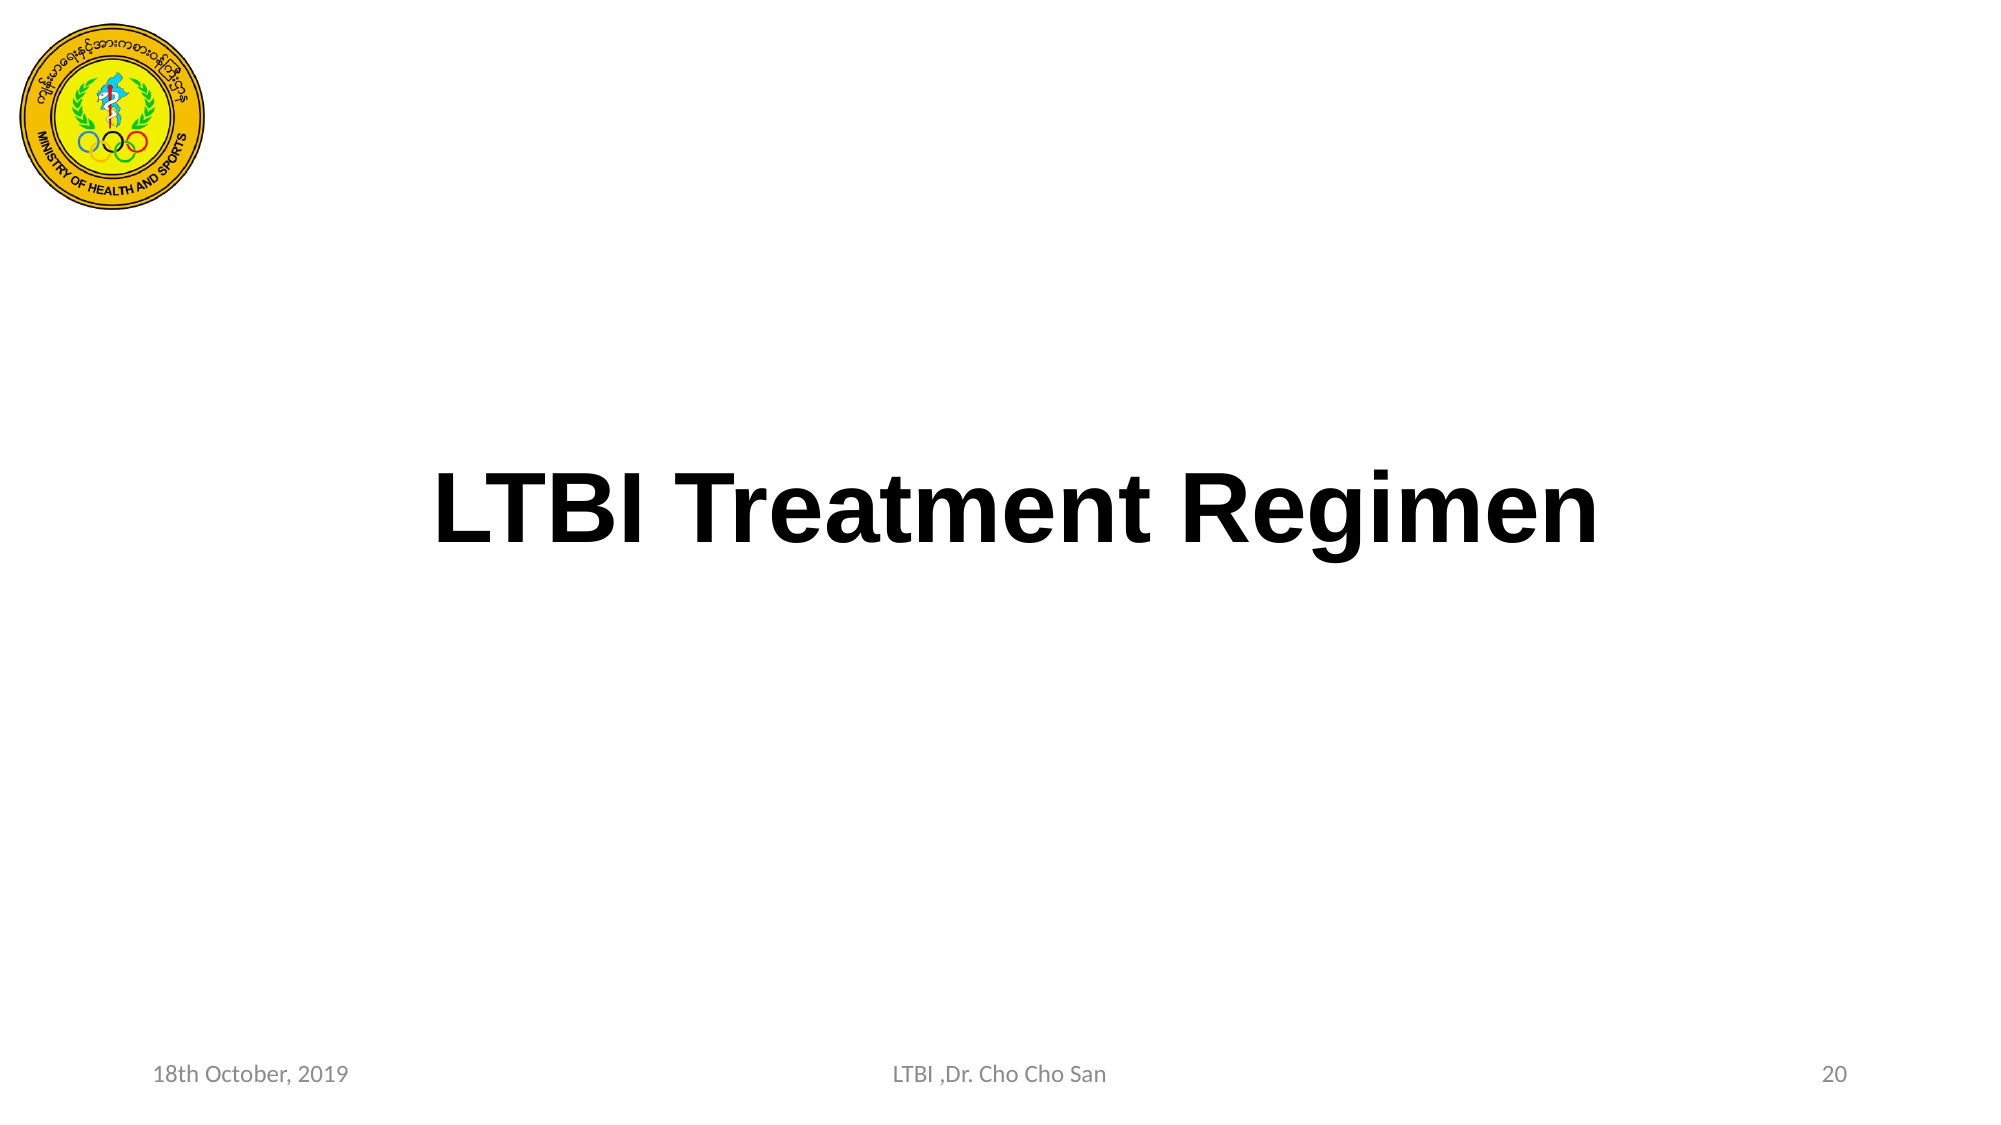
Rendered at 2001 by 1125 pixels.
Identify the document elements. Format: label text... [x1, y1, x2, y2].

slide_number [137, 1042, 588, 1103]
footer LTBI ,Dr. Cho Cho San [662, 1042, 1338, 1103]
title LTBI Treatment Regimen [154, 440, 1880, 572]
slide_number 20 [1412, 1042, 1863, 1103]
picture [19, 23, 205, 210]
